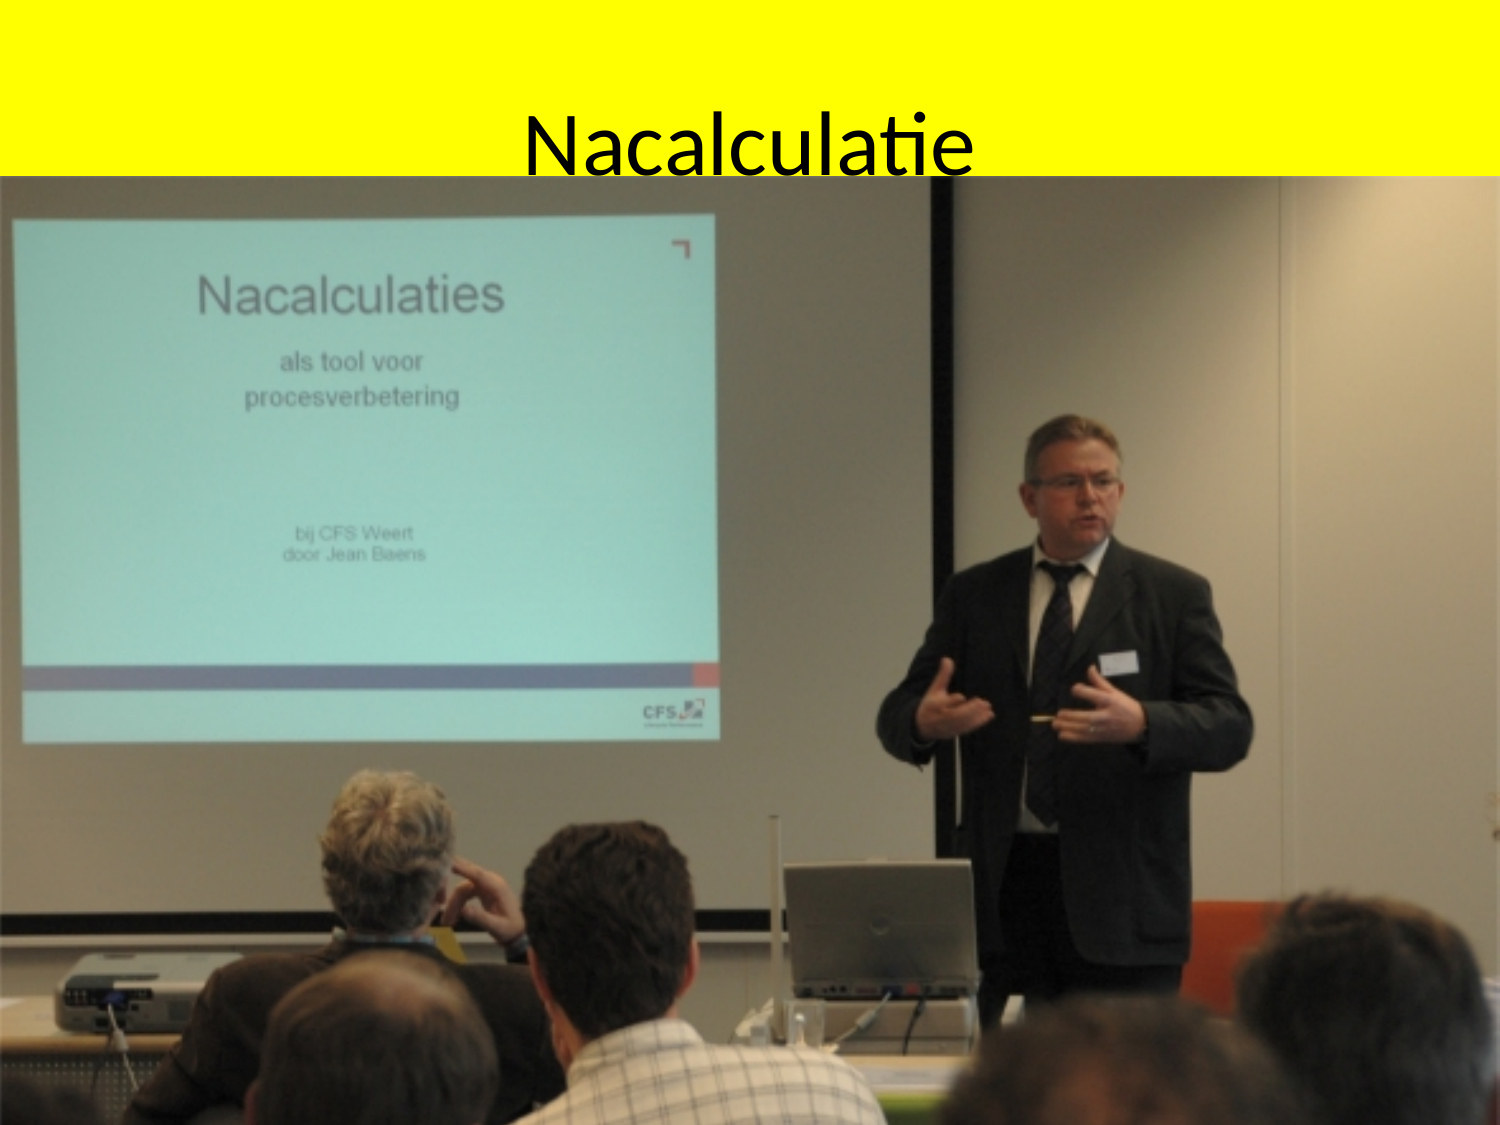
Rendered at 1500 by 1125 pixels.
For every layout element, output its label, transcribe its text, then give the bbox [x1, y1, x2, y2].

picture [0, 176, 1500, 1125]
title Nacalculatie [75, 45, 1425, 174]
